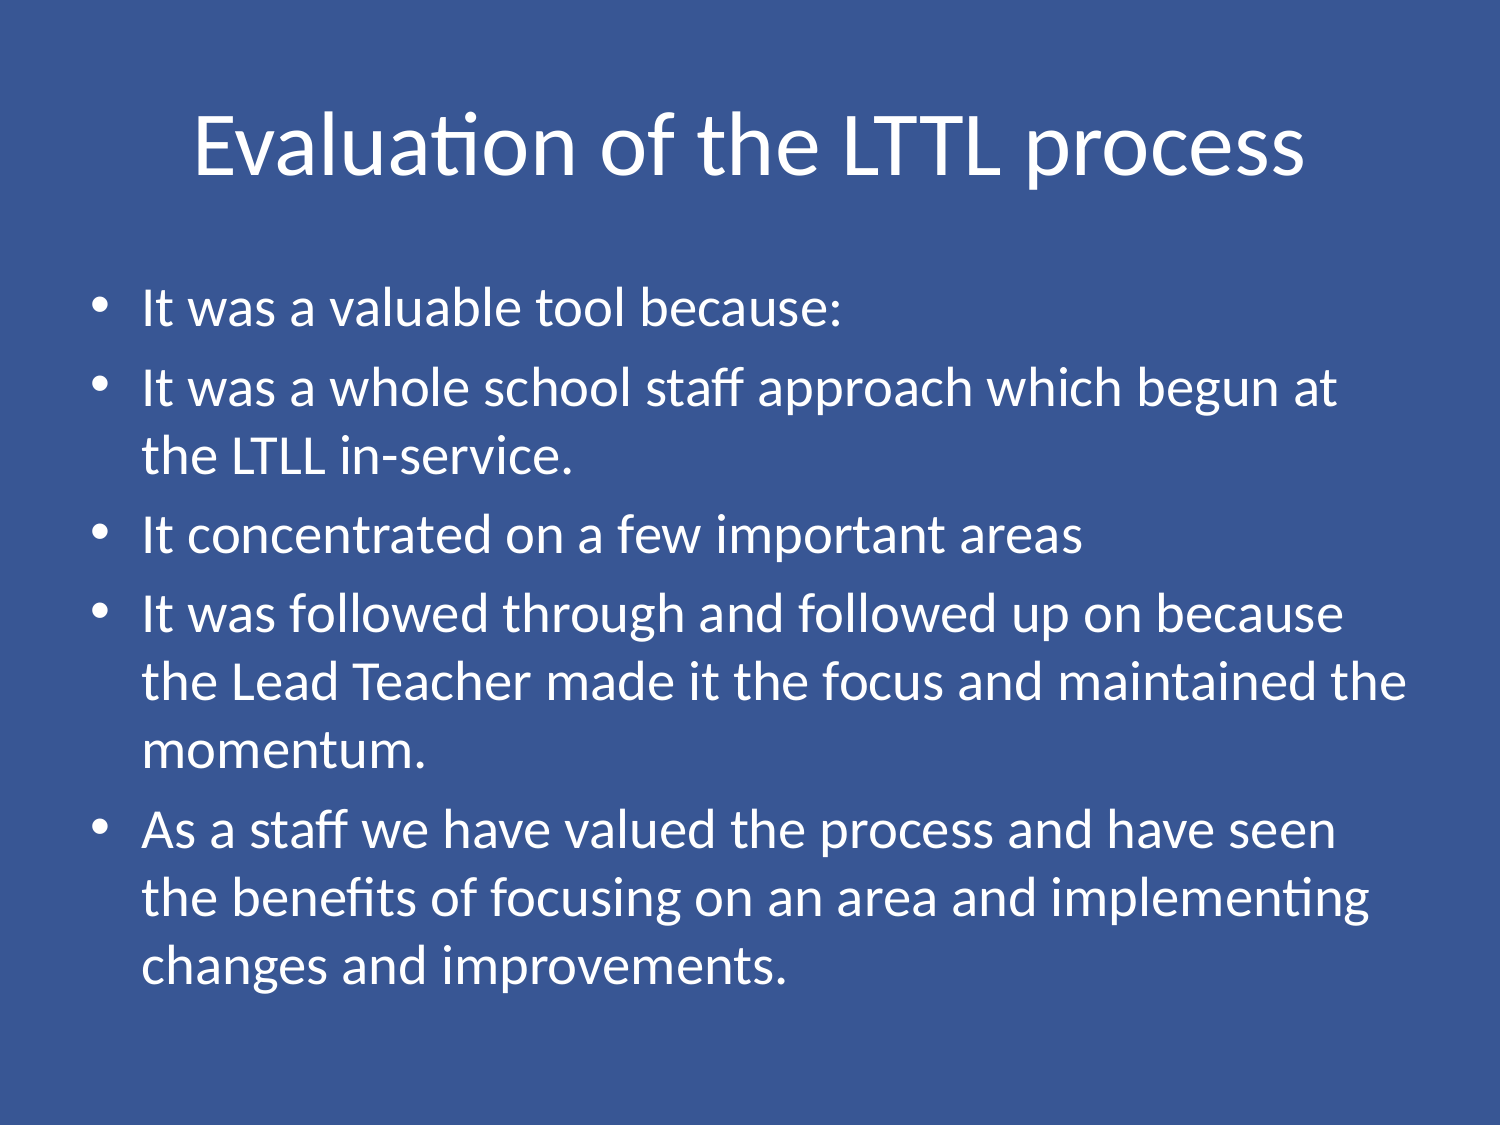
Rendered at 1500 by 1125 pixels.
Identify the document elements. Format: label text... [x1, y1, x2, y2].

list It was a valuable tool because: It was a whole school staff approach which begun at the LTLL in-service. It concentrated on a few important areas It was followed through and followed up on because the Lead Teacher made it the focus and maintained the momentum. As a staff we have valued the process and have seen the benefits of focusing on an area and implementing changes and improvements. [74, 262, 1426, 1006]
title Evaluation of the LTTL process [74, 44, 1426, 233]
